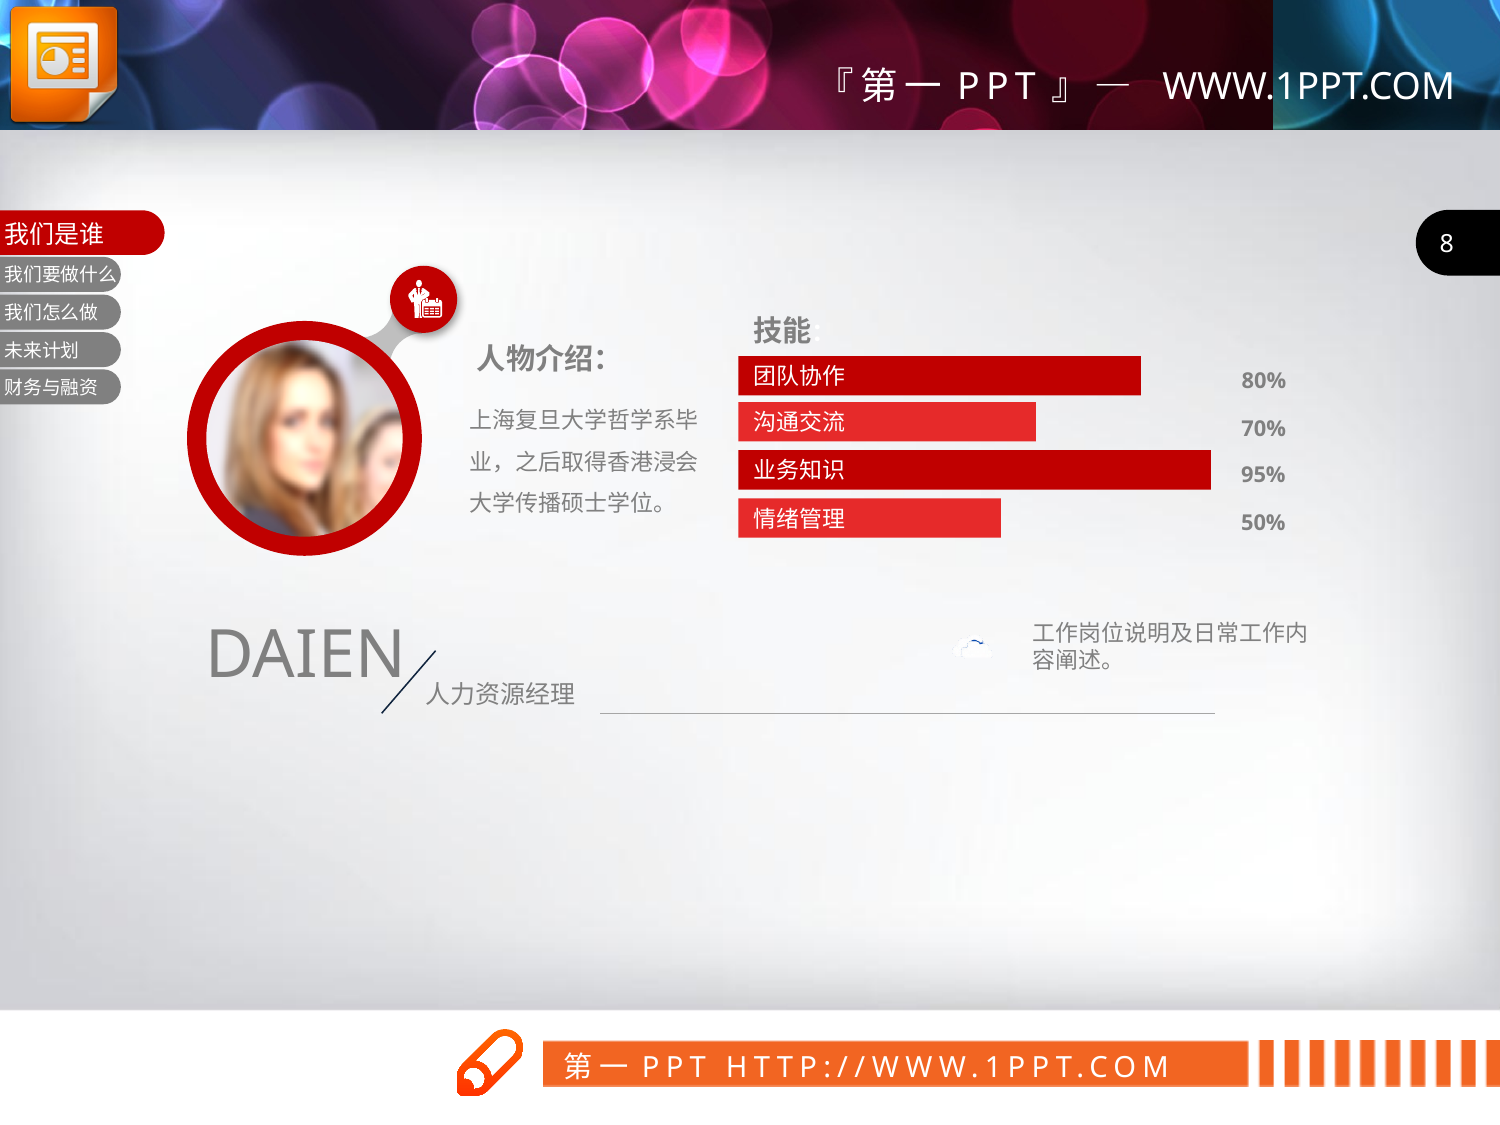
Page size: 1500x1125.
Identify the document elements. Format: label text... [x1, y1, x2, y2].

text_box 情绪管理 [738, 498, 1001, 538]
text_box 沟通交流 [738, 402, 1036, 442]
text_box [1415, 221, 1424, 265]
text_box 80% [1224, 359, 1304, 401]
text_box 团队协作 [738, 356, 1141, 396]
text_box [0, 210, 165, 255]
text_box 我们怎么做 [0, 294, 139, 330]
text_box 技能： [738, 304, 888, 355]
text_box 95% [1223, 452, 1303, 494]
text_box 业务知识 [738, 450, 1211, 490]
picture [0, 0, 1500, 1012]
text_box 70% [1224, 407, 1303, 449]
text_box 我们是谁 [0, 212, 139, 254]
text_box [835, 438, 946, 485]
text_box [599, 610, 1329, 714]
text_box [461, 333, 718, 530]
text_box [190, 603, 592, 717]
text_box 8 [1424, 210, 1500, 276]
text_box 未来计划 [0, 332, 139, 368]
text_box 我们要做什么 [0, 256, 139, 292]
picture [543, 1040, 1500, 1087]
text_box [370, 265, 458, 360]
text_box 50% [1223, 501, 1303, 543]
text_box [206, 340, 403, 537]
text_box [187, 320, 422, 556]
text_box 财务与融资 [0, 369, 139, 405]
